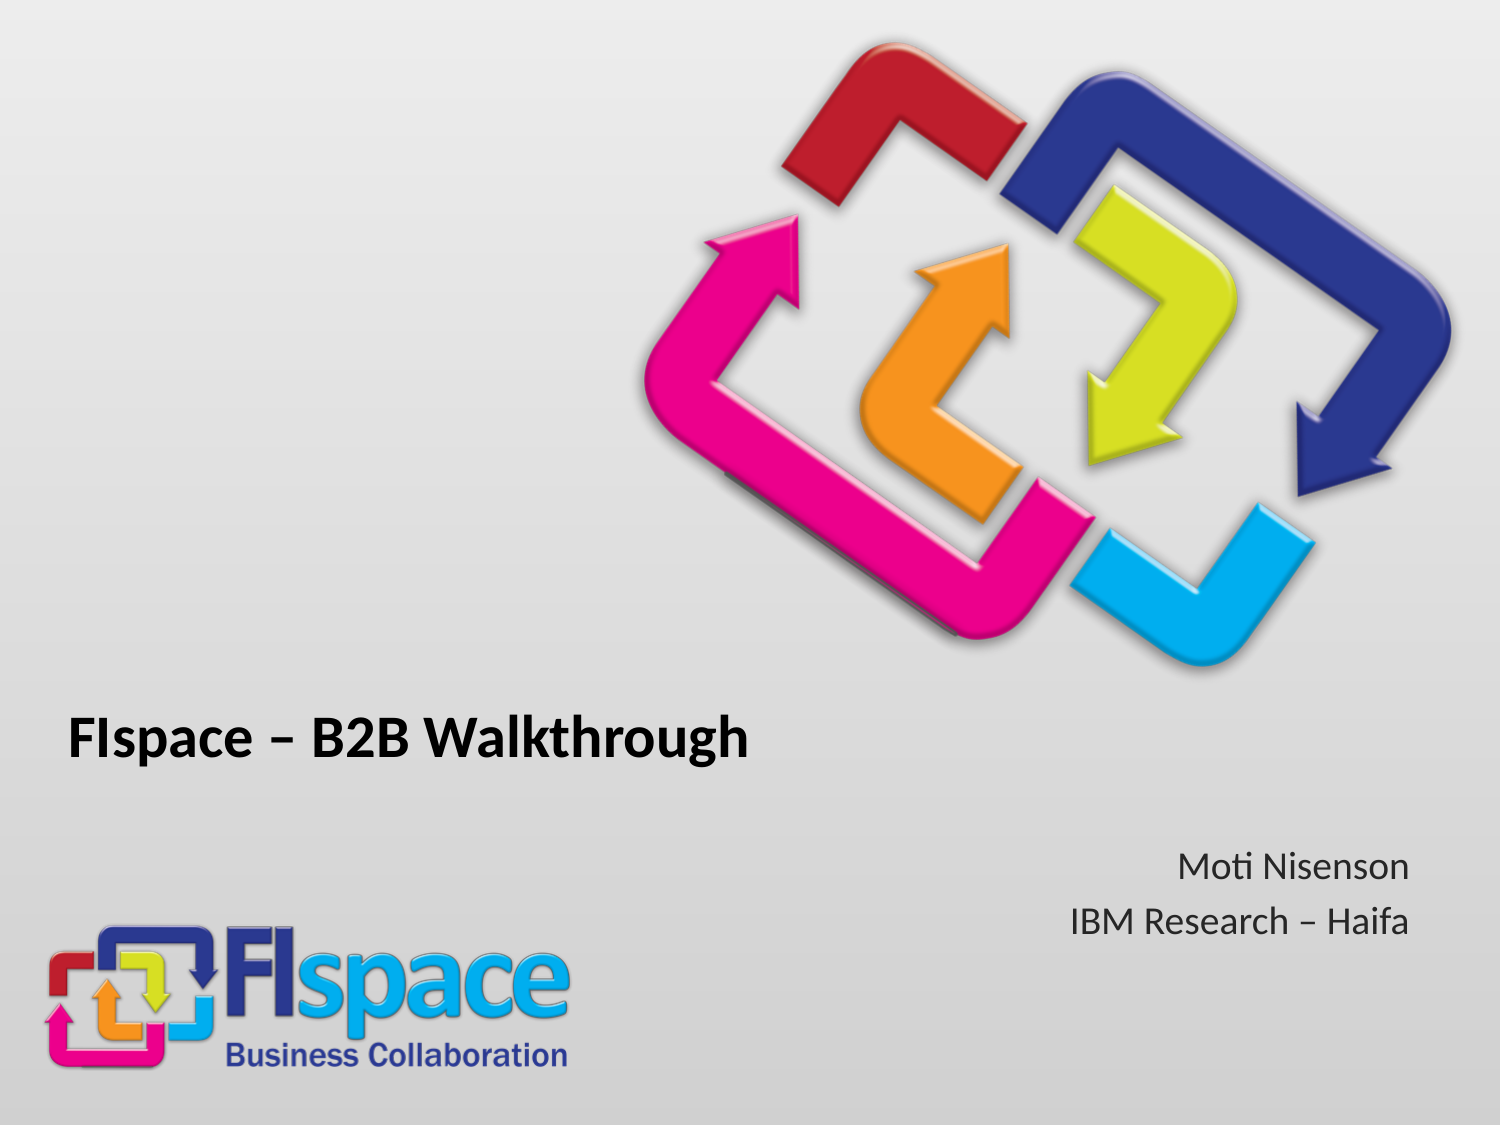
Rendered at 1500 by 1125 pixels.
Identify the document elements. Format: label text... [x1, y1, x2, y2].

title FIspace – B2B Walkthrough [53, 574, 845, 894]
picture [35, 917, 580, 1073]
subtitle Moti Nisenson IBM Research – Haifa [900, 798, 1425, 984]
picture [557, 0, 1500, 816]
